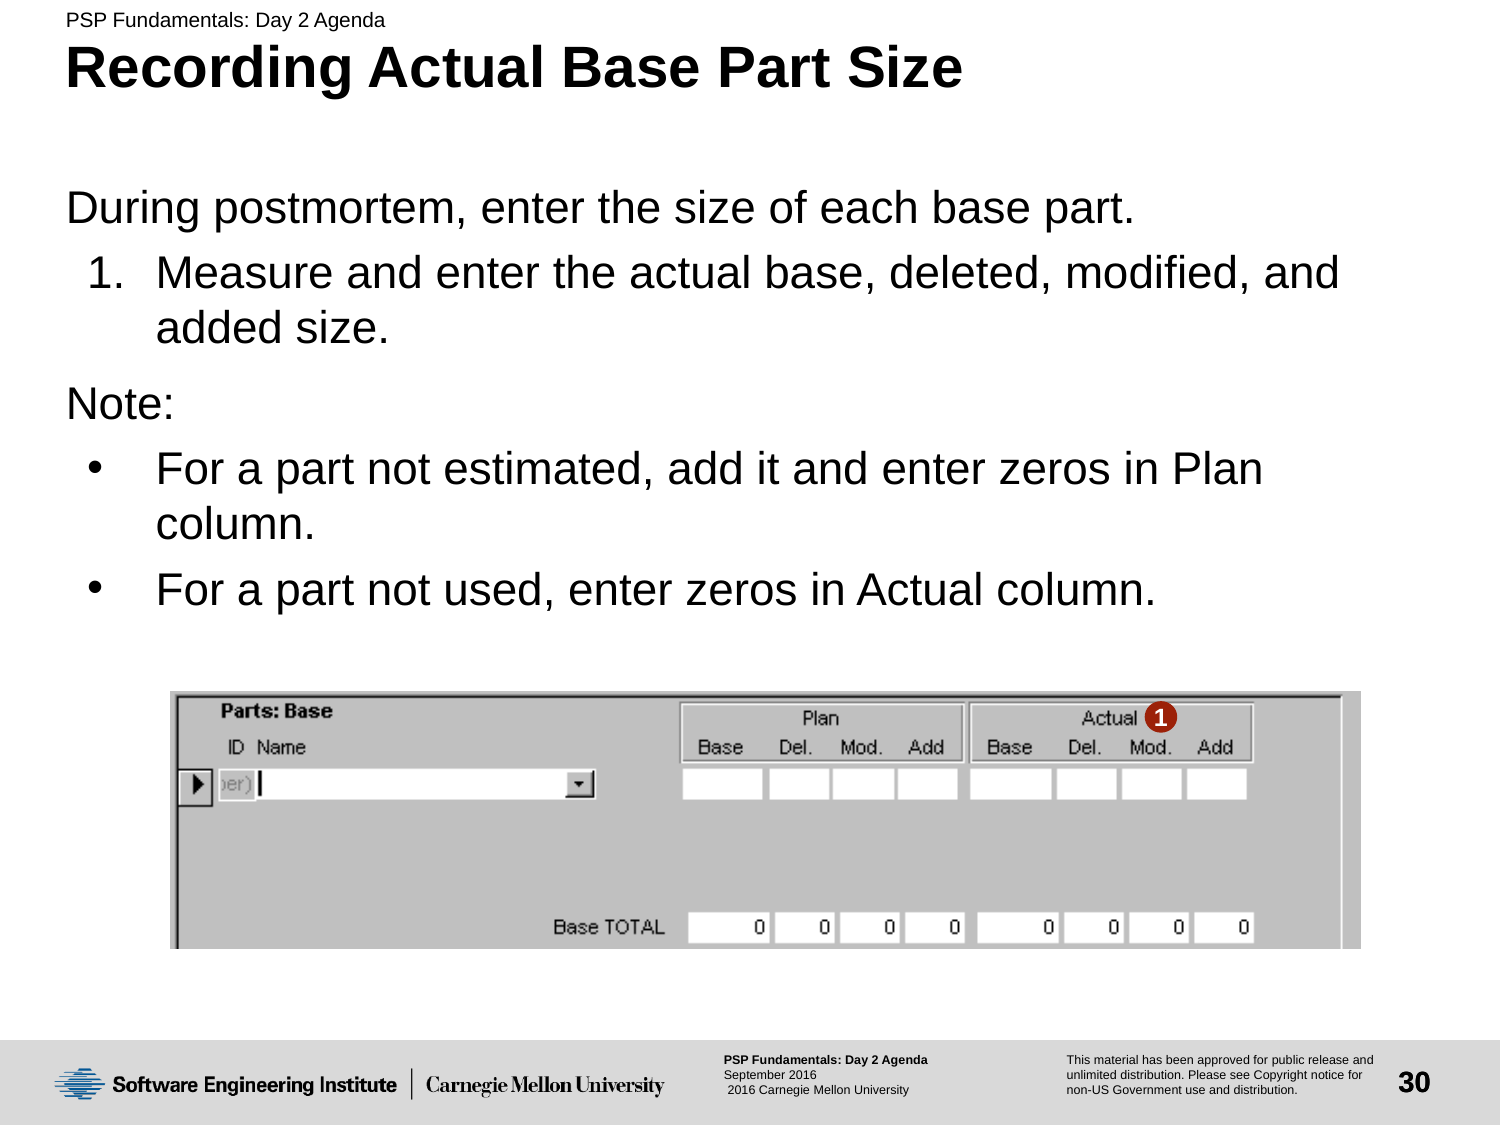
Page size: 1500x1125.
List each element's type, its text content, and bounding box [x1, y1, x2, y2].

picture [169, 691, 1361, 949]
list During postmortem, enter the size of each base part. Measure and enter the actual base, deleted, modified, and added size. Note: For a part not estimated, add it and enter zeros in Plan column. For a part not used, enter zeros in Actual column. [65, 177, 1431, 1000]
picture [46, 1061, 673, 1104]
title Recording Actual Base Part Size [65, 37, 1430, 148]
